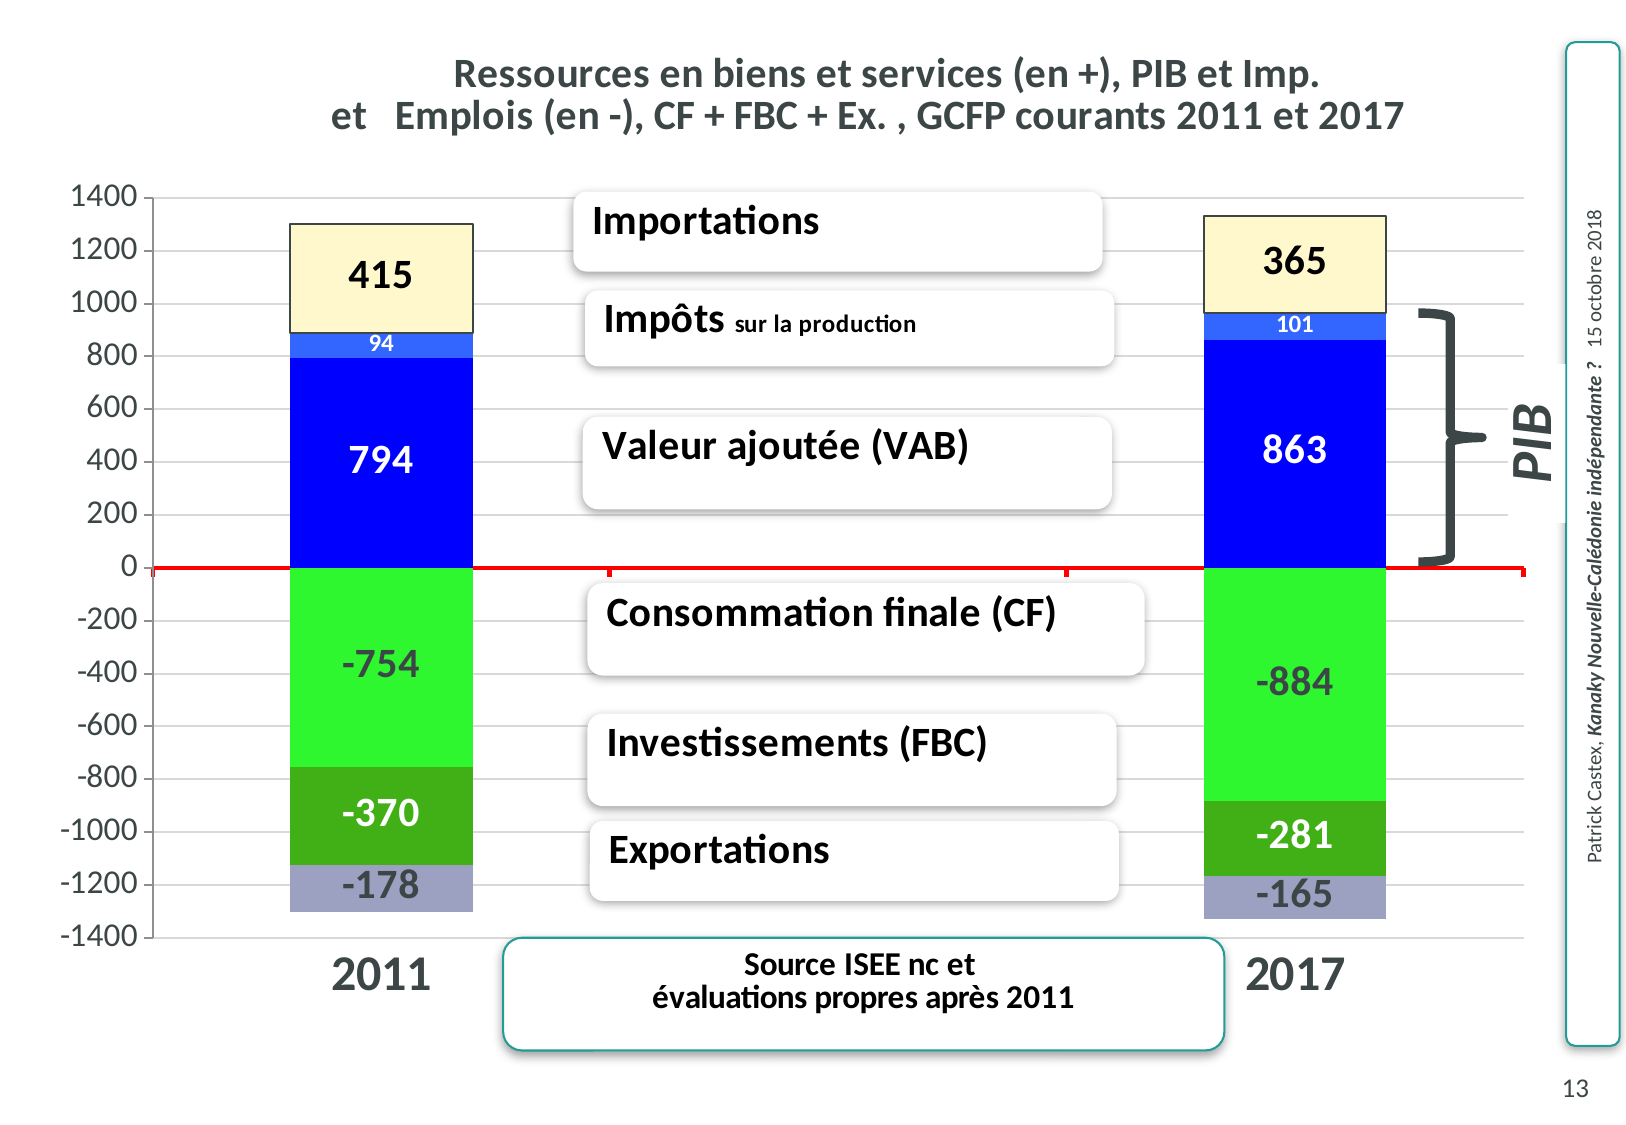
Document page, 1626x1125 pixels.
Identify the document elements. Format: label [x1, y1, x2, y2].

chart [52, 35, 1625, 1094]
